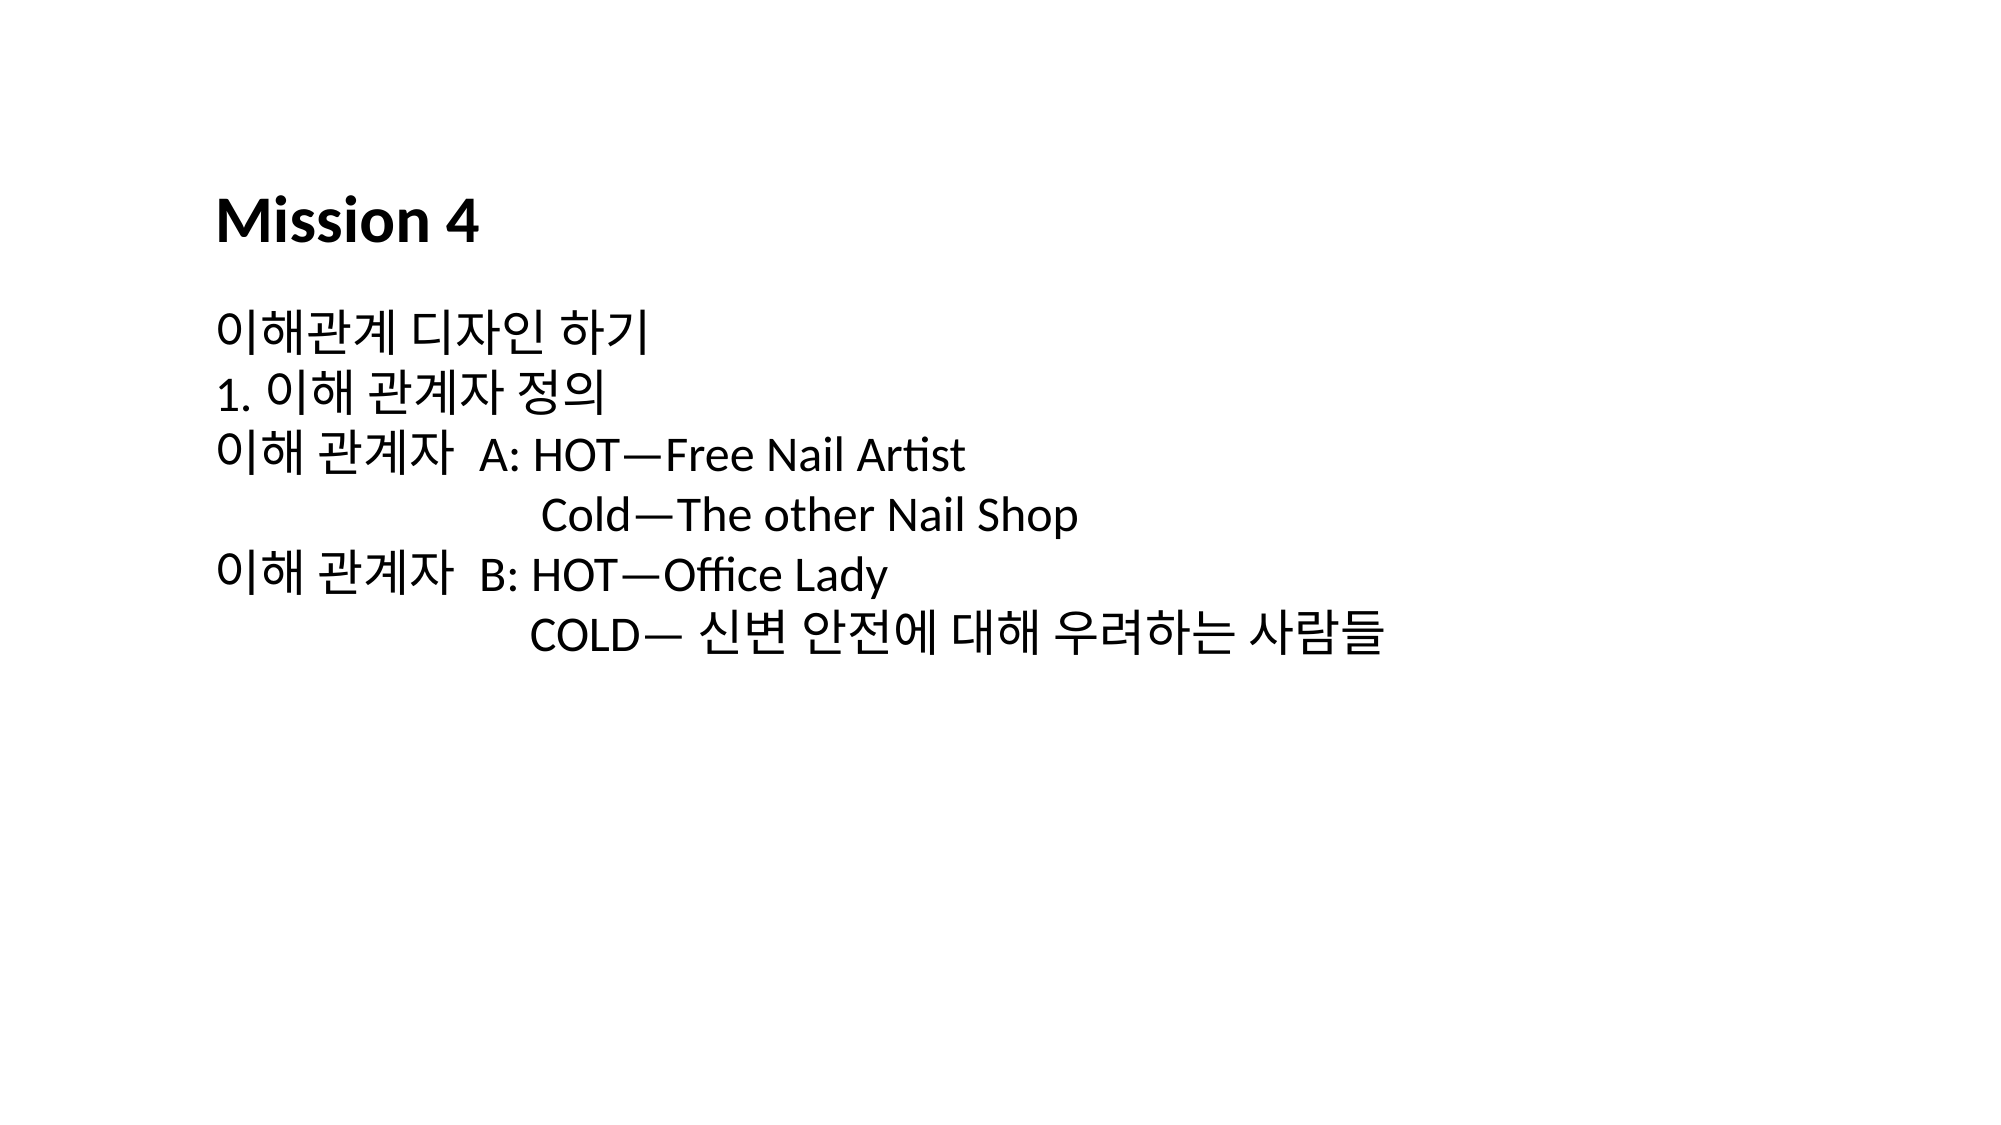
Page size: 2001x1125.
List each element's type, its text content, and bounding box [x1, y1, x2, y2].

text_box Mission 4 이해관계 디자인 하기 1.이해 관계자 정의 이해 관계자 A: HOT—Free Nail Artist Cold—The other Nail Shop 이해 관계자 B: HOT—Office Lady COLD—신변 안전에 대해 우려하는 사람들 [199, 168, 1803, 669]
